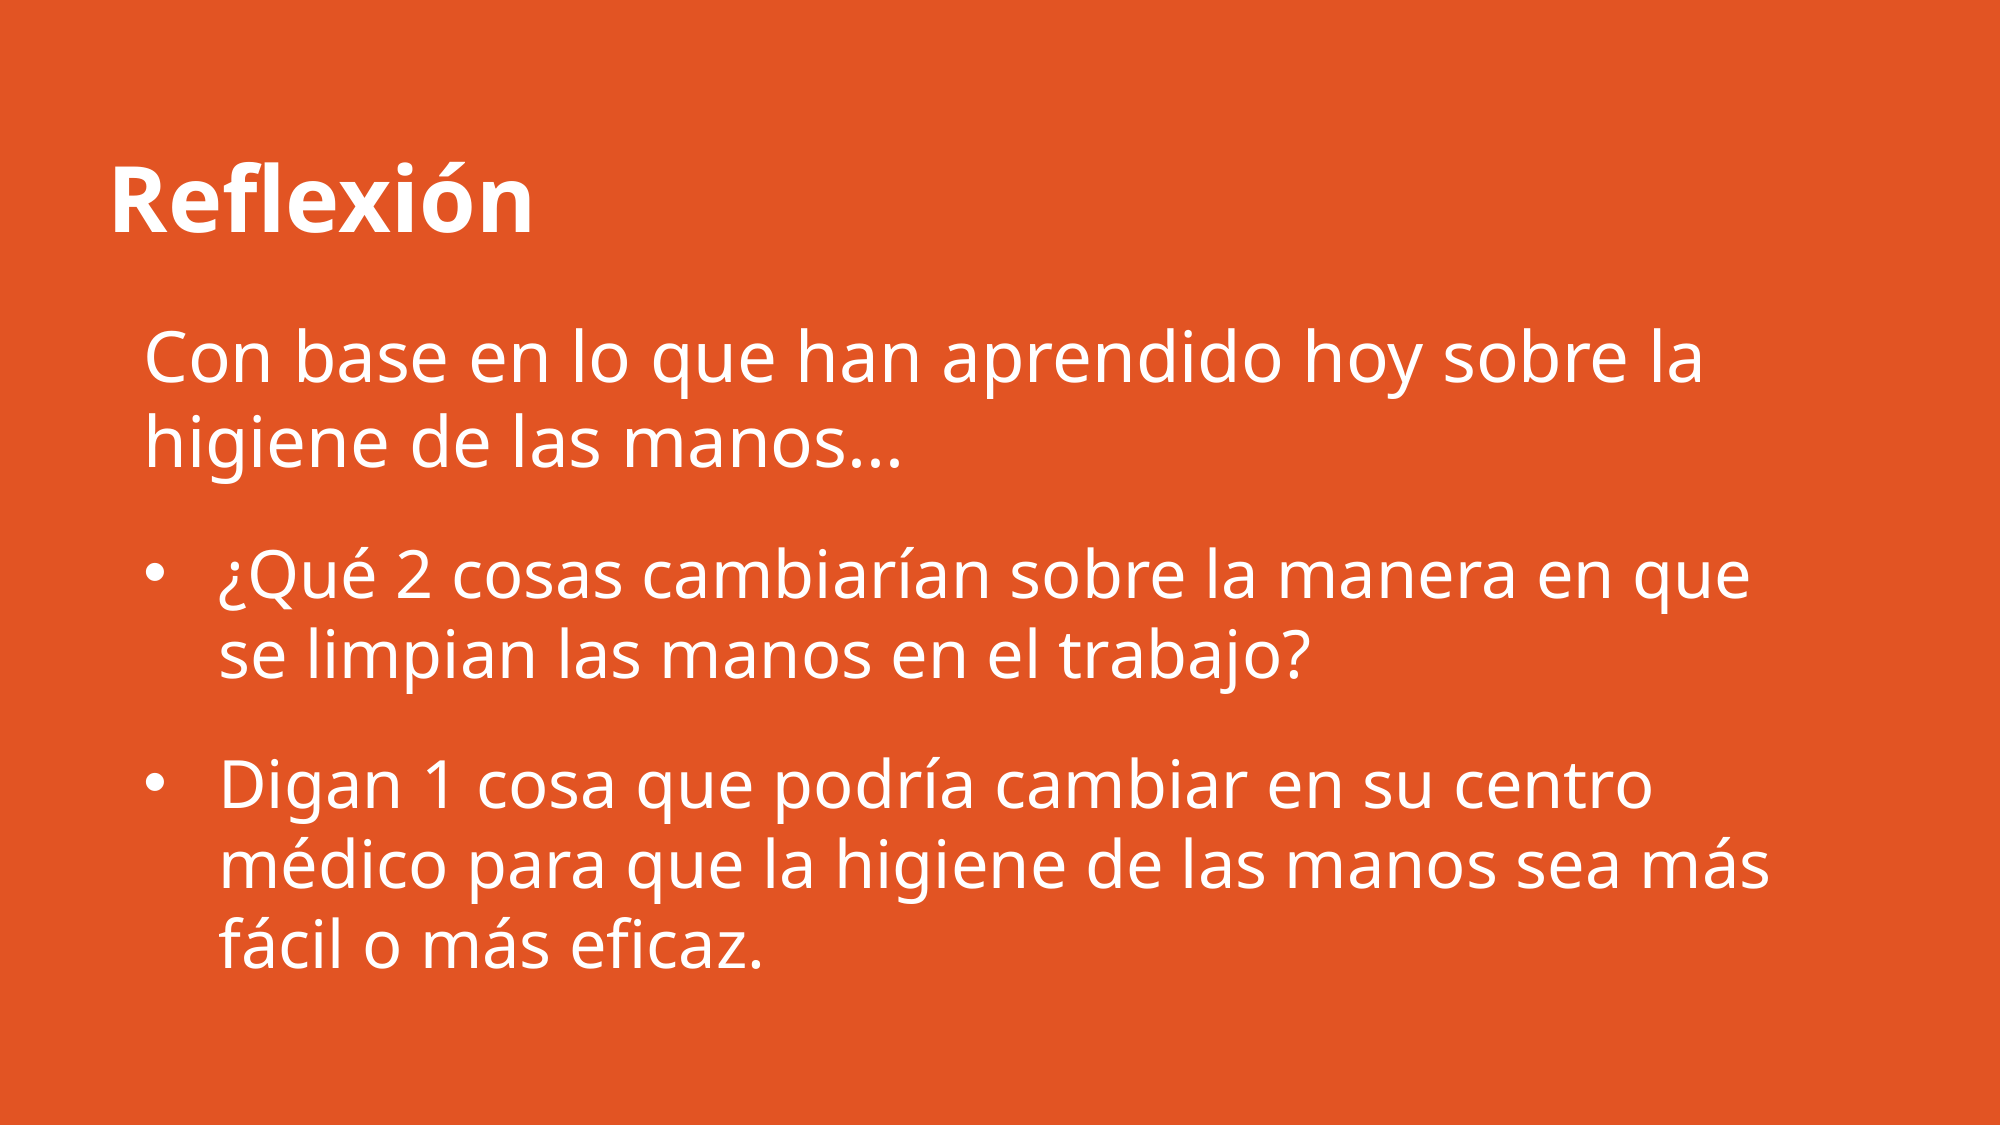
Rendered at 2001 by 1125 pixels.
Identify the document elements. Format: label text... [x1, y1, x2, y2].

title Reflexión [92, 112, 1908, 259]
text_box Con base en lo que han aprendido hoy sobre la higiene de las manos... ¿Qué 2 cosas cambiarían sobre la manera en que se limpian las manos en el trabajo? Digan 1 cosa que podría cambiar en su centro médico para que la higiene de las manos sea más fácil o más eficaz. [128, 304, 1846, 989]
